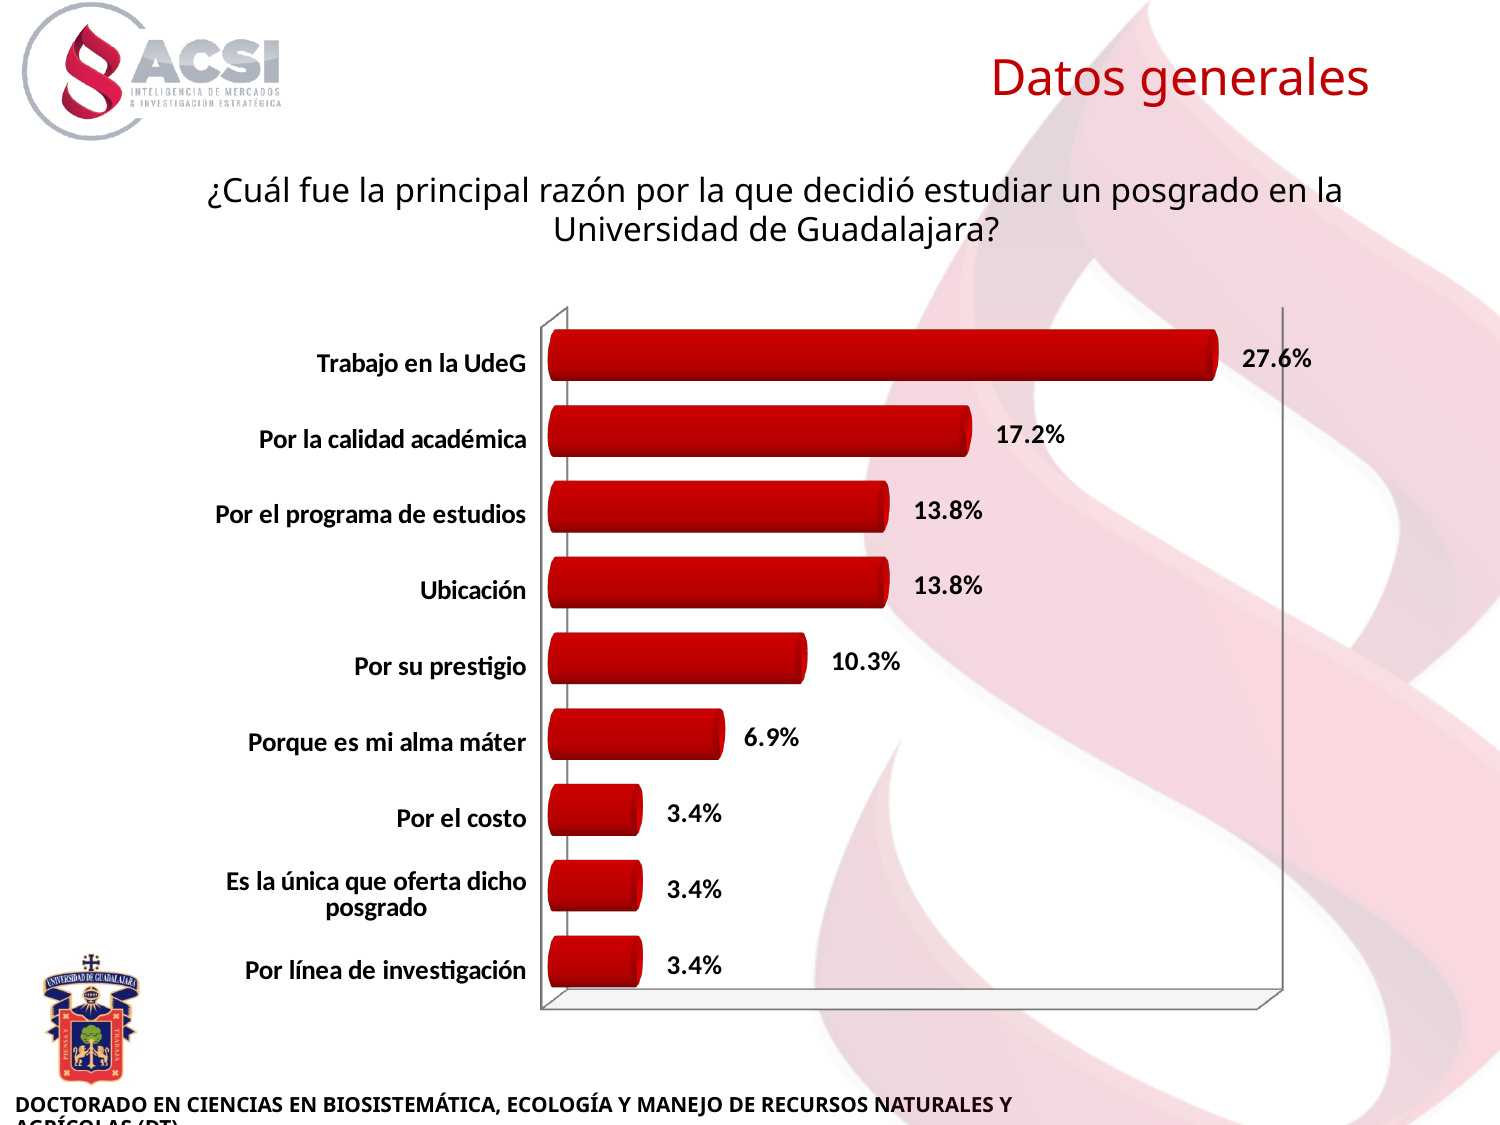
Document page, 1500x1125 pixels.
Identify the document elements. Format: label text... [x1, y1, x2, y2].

text_box Datos generales [725, 37, 1500, 113]
picture [10, 0, 292, 159]
picture [41, 952, 141, 1088]
chart [167, 125, 1468, 1059]
